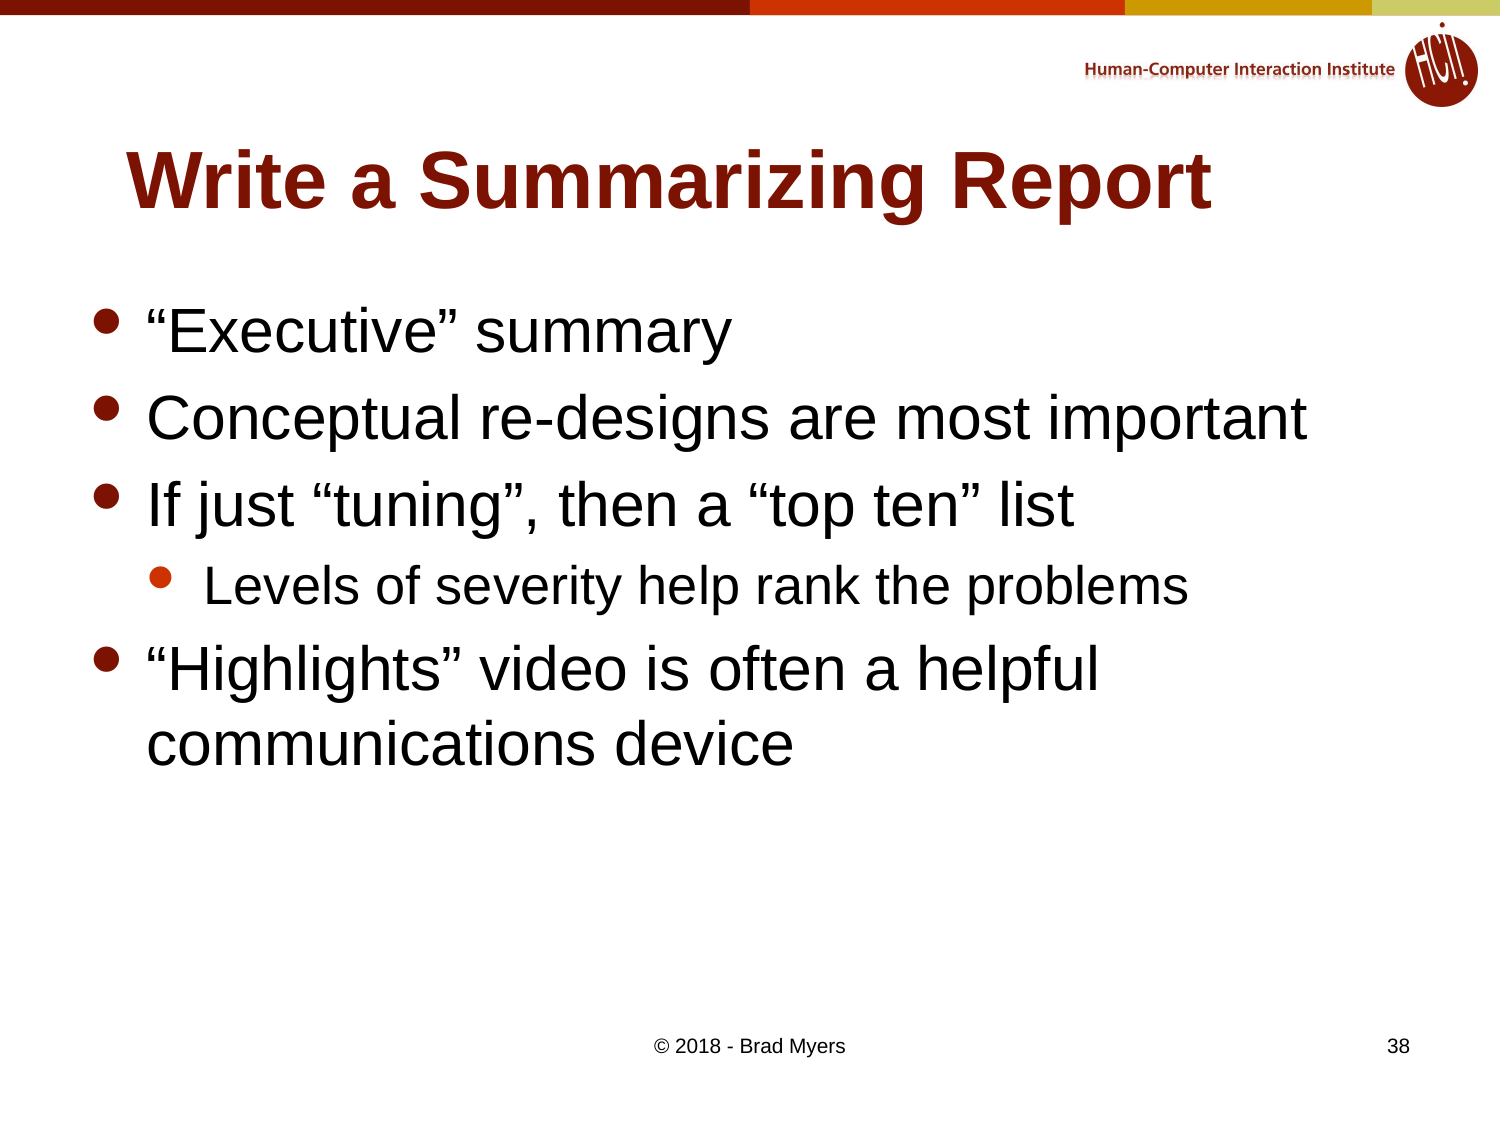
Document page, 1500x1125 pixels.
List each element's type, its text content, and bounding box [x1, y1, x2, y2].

slide_number 38 [1074, 1024, 1426, 1101]
picture [1276, 22, 1478, 107]
footer © 2018 - Brad Myers [512, 1024, 988, 1101]
title Write a Summarizing Report [111, 19, 1276, 233]
list “Executive” summary Conceptual re-designs are most important If just “tuning”, then a “top ten” list Levels of severity help rank the problems “Highlights” video is often a helpful communications device [74, 281, 1426, 1006]
